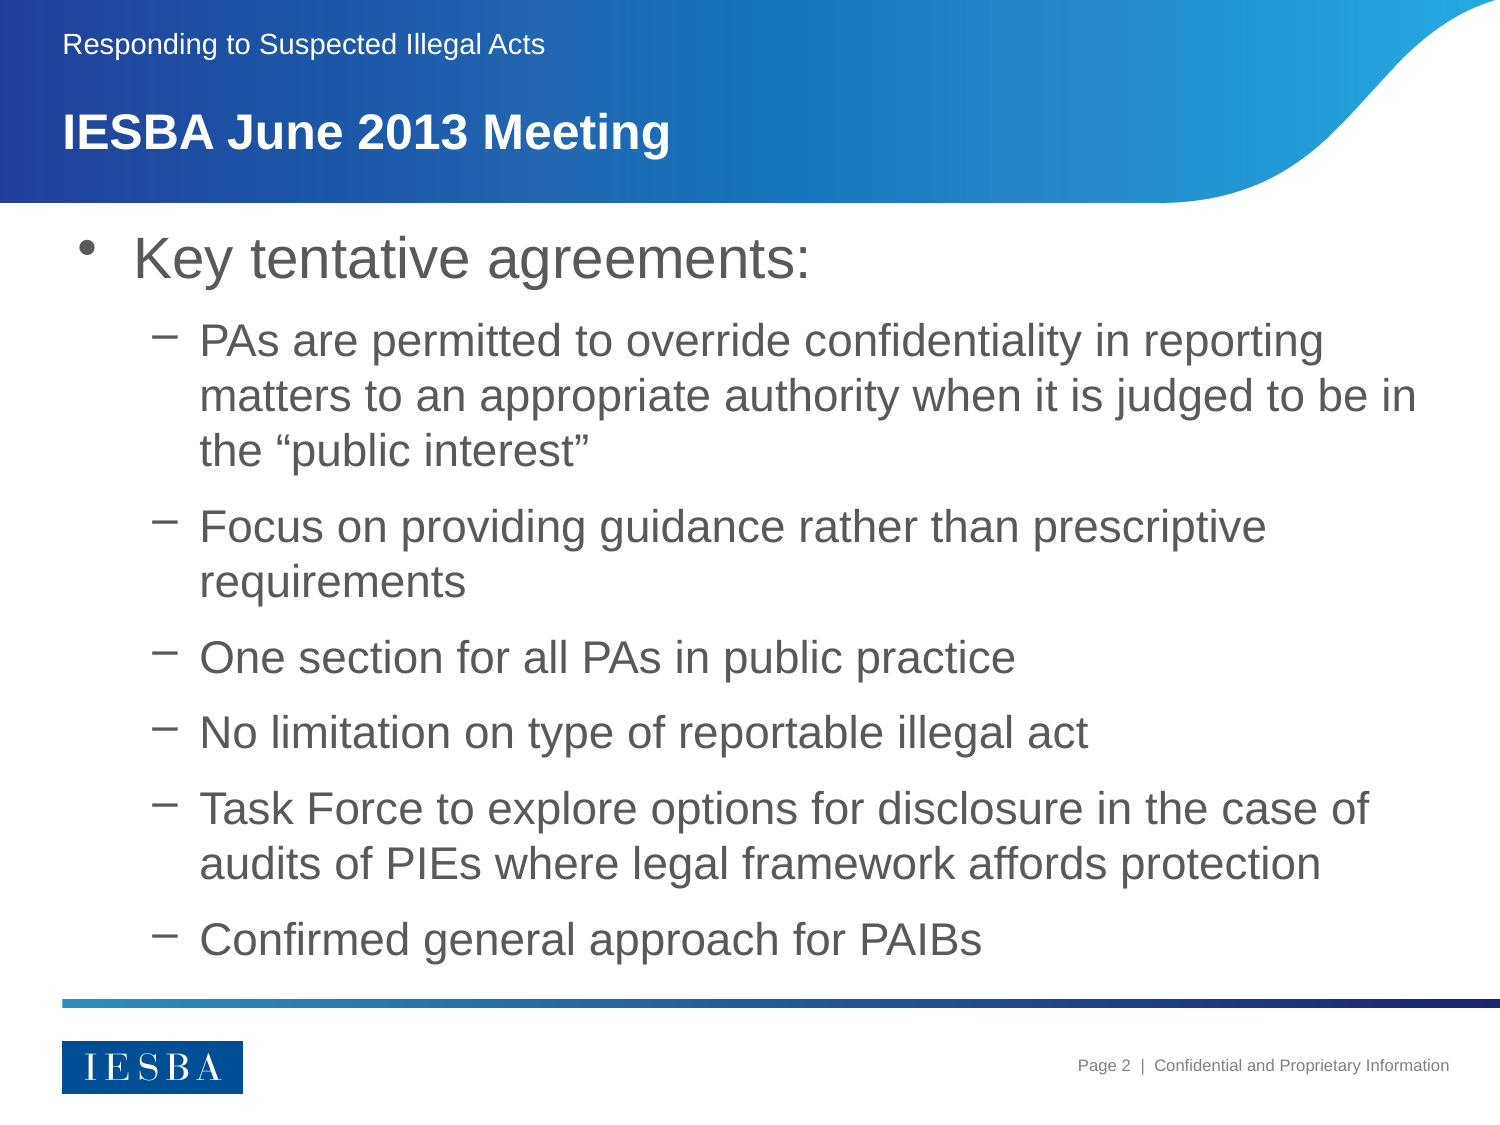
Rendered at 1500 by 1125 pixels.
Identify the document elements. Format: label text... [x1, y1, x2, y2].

picture [0, 0, 1497, 203]
title IESBA June 2013 Meeting [62, 75, 1300, 184]
picture [62, 1041, 243, 1094]
list Key tentative agreements: PAs are permitted to override confidentiality in reporting matters to an appropriate authority when it is judged to be in the “public interest” Focus on providing guidance rather than prescriptive requirements One section for all PAs in public practice No limitation on type of reportable illegal act Task Force to explore options for disclosure in the case of audits of PIEs where legal framework affords protection Confirmed general approach for PAIBs [62, 212, 1450, 1000]
subtitle Responding to Suspected Illegal Acts [62, 24, 575, 80]
